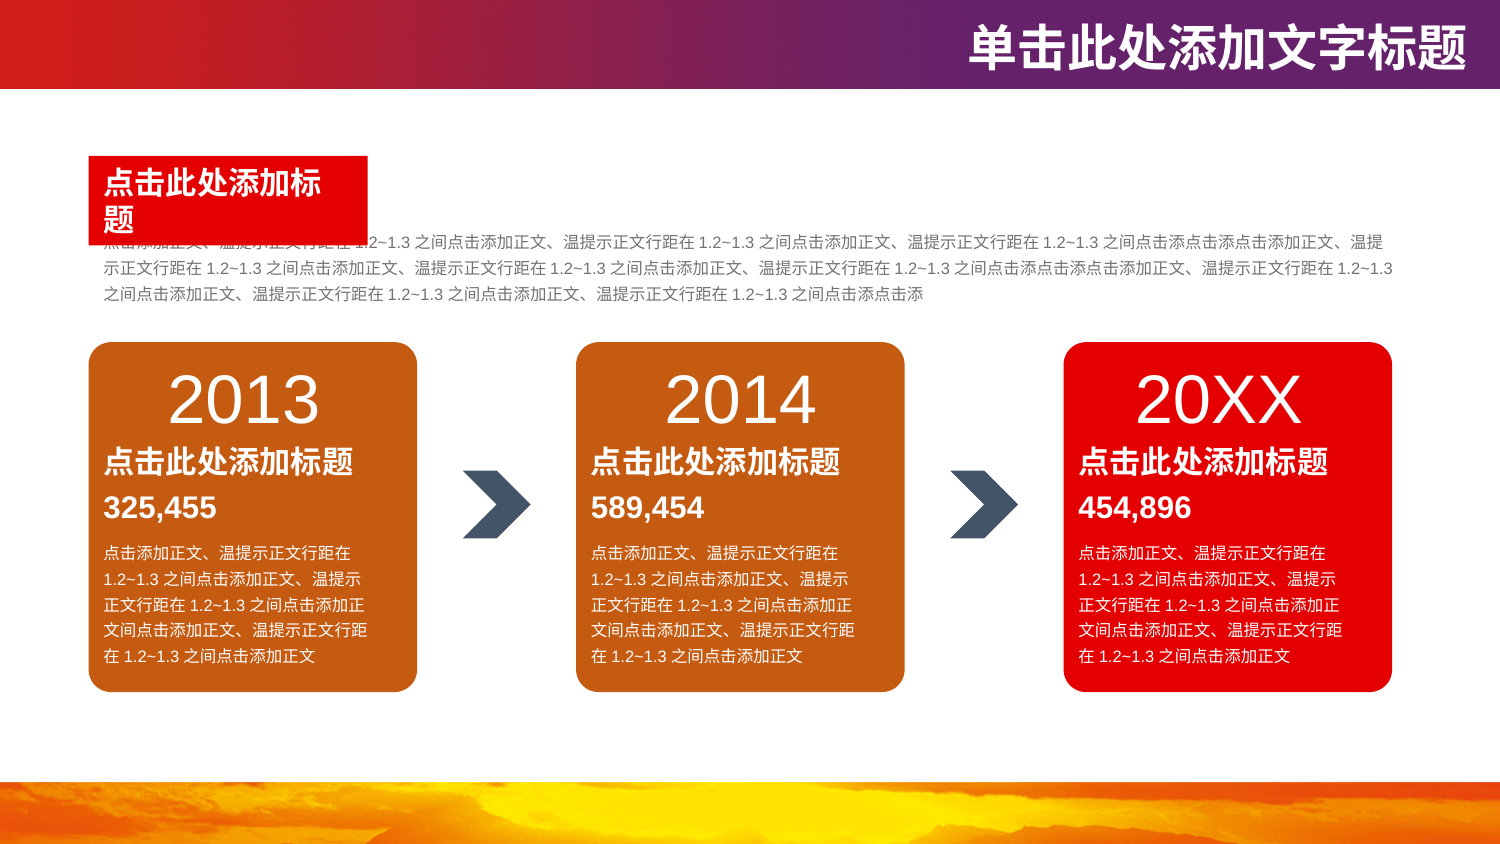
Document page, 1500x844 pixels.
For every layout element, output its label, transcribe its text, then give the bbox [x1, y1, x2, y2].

text_box [947, 469, 1020, 540]
text_box [1062, 341, 1394, 694]
picture [0, 0, 1500, 89]
text_box [87, 341, 419, 694]
text_box 589,454 [576, 479, 856, 530]
text_box 点击添加正文、温提示正文行距在1.2~1.3之间点击添加正文、温提示正文行距在1.2~1.3之间点击添加正文间点击添加正文、温提示正文行距在1.2~1.3之间点击添加正文 [1063, 530, 1361, 673]
text_box 点击添加正文、温提示正文行距在1.2~1.3之间点击添加正文、温提示正文行距在1.2~1.3之间点击添加正文、温提示正文行距在1.2~1.3之间点击添点击添点击添加正文、温提示正文行距在1.2~1.3之间点击添加正文、温提示正文行距在1.2~1.3之间点击添加正文、温提示正文行距在1.2~1.3之间点击添点击添点击添加正文、温提示正文行距在1.2~1.3之间点击添加正文、温提示正文行距在1.2~1.3之间点击添加正文、温提示正文行距在1.2~1.3之间点击添点击添 [88, 219, 1412, 311]
text_box 20XX [1120, 347, 1318, 434]
text_box 点击添加正文、温提示正文行距在1.2~1.3之间点击添加正文、温提示正文行距在1.2~1.3之间点击添加正文间点击添加正文、温提示正文行距在1.2~1.3之间点击添加正文 [88, 530, 386, 673]
text_box [460, 469, 533, 540]
text_box 点击此处添加标题 [88, 155, 368, 246]
text_box 325,455 [88, 479, 368, 530]
text_box 2014 [649, 347, 833, 434]
text_box 点击添加正文、温提示正文行距在1.2~1.3之间点击添加正文、温提示正文行距在1.2~1.3之间点击添加正文间点击添加正文、温提示正文行距在1.2~1.3之间点击添加正文 [576, 530, 874, 673]
picture [0, 783, 1500, 844]
text_box 2013 [152, 347, 336, 434]
text_box 点击此处添加标题 [576, 434, 862, 487]
text_box 454,896 [1063, 479, 1343, 530]
text_box 点击此处添加标题 [88, 434, 414, 487]
text_box [575, 341, 906, 694]
text_box 点击此处添加标题 [1063, 434, 1361, 487]
